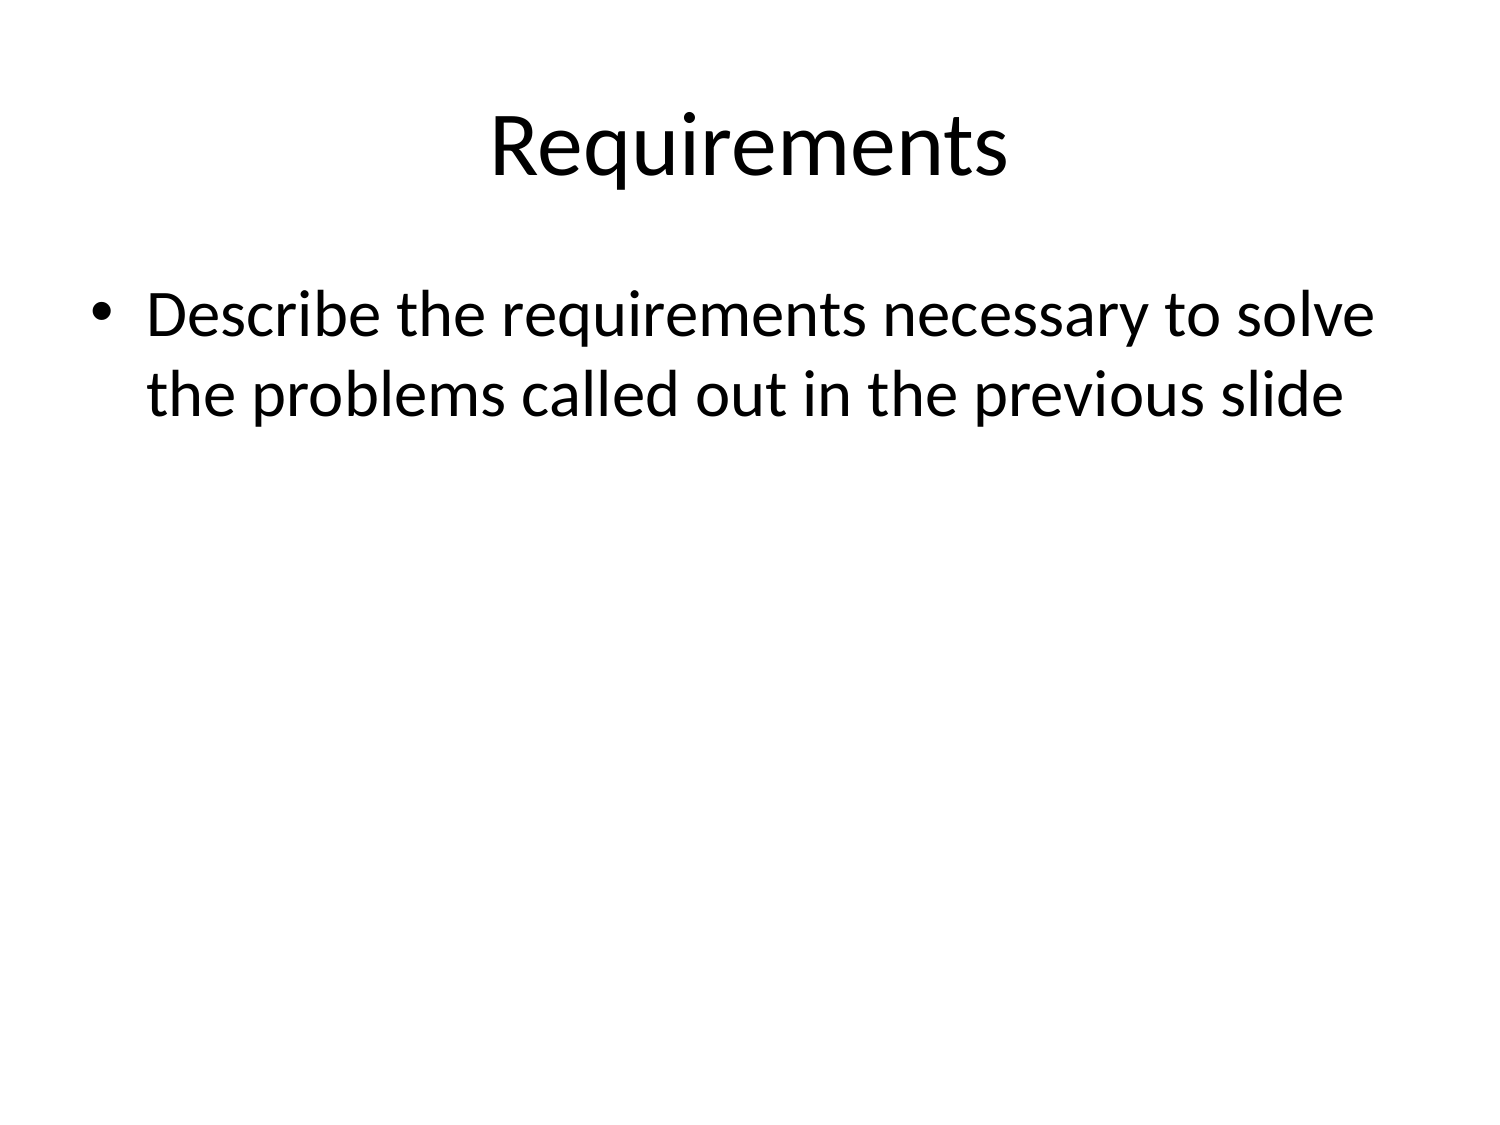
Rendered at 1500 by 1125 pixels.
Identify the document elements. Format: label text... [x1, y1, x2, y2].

title Requirements [75, 45, 1425, 233]
list Describe the requirements necessary to solve the problems called out in the previous slide [75, 262, 1425, 1005]
